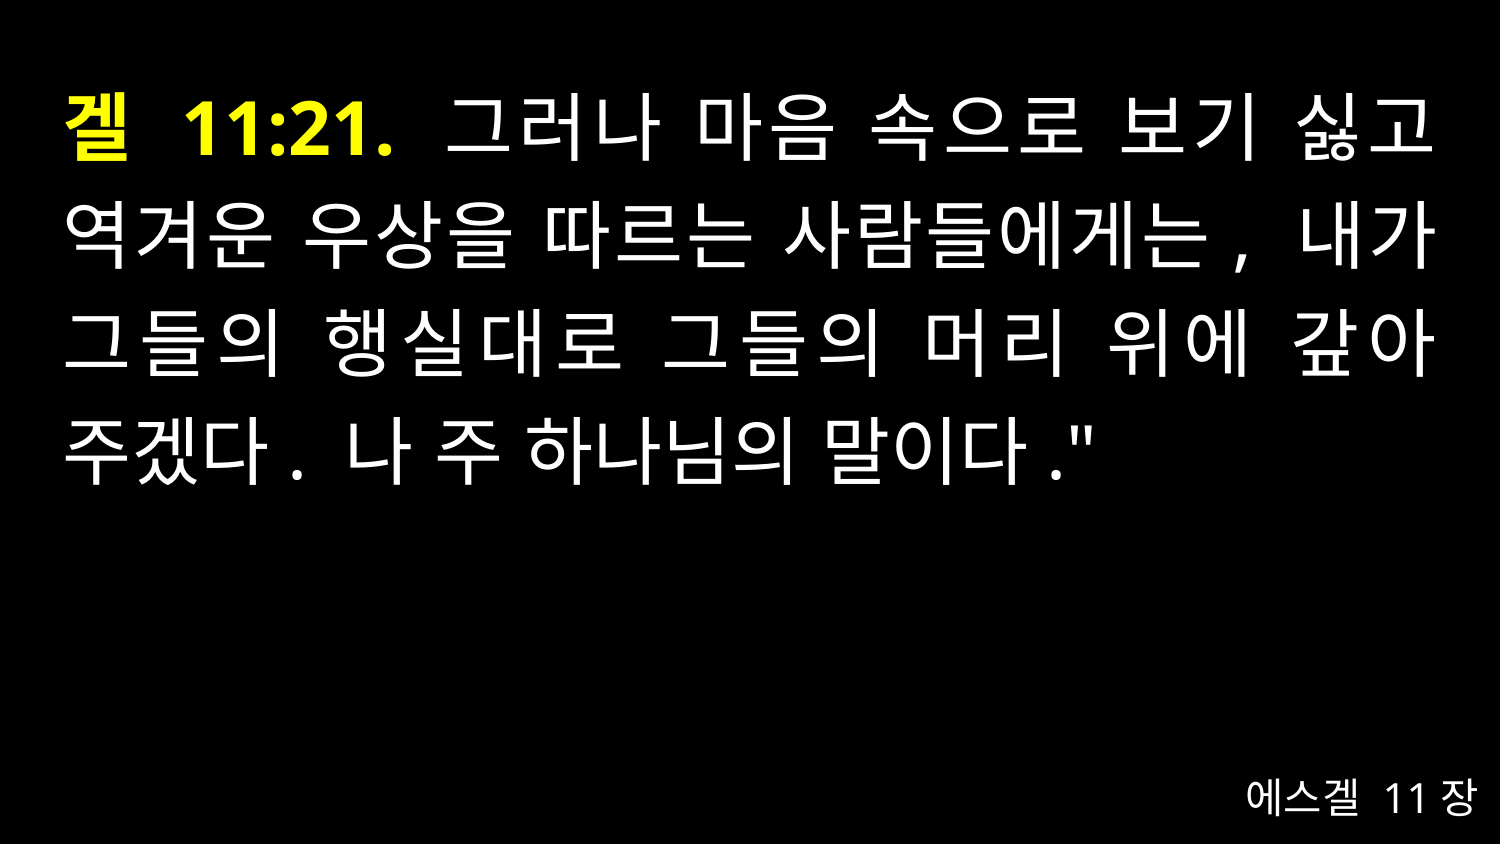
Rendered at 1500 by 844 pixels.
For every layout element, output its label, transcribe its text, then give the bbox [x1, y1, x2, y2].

title 겔 11:21. 그러나 마음 속으로 보기 싫고 역겨운 우상을 따르는 사람들에게는, 내가 그들의 행실대로 그들의 머리 위에 갚아 주겠다. 나 주 하나님의 말이다." [0, 0, 1500, 844]
subtitle 에스겔 11장 [916, 770, 1500, 844]
